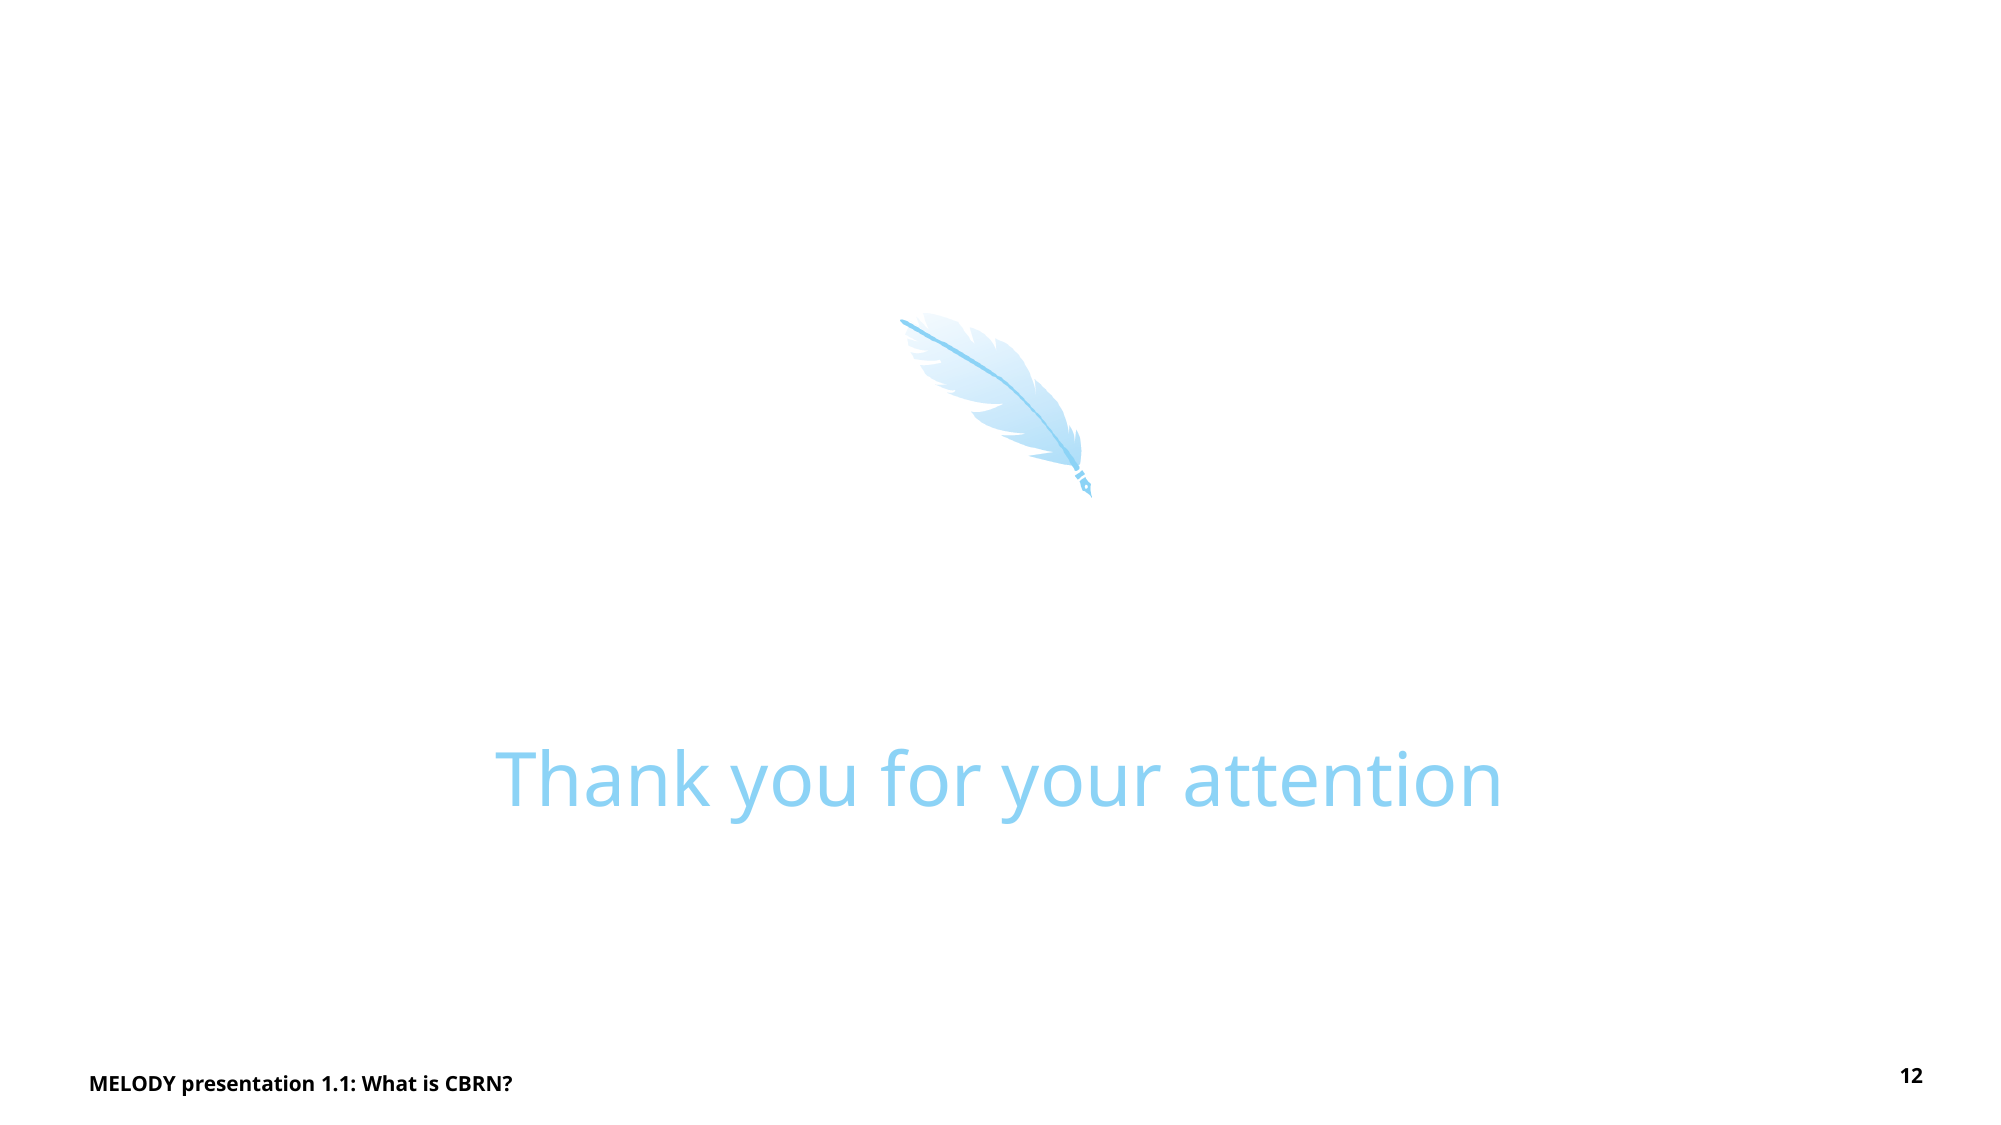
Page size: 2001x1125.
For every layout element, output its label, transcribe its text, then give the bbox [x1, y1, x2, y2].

slide_number 12 [1473, 1062, 1924, 1101]
picture [886, 271, 1108, 518]
list Thank you for your attention [125, 598, 1875, 955]
text_box MELODY presentation 1.1: What is CBRN? [74, 1062, 1842, 1088]
